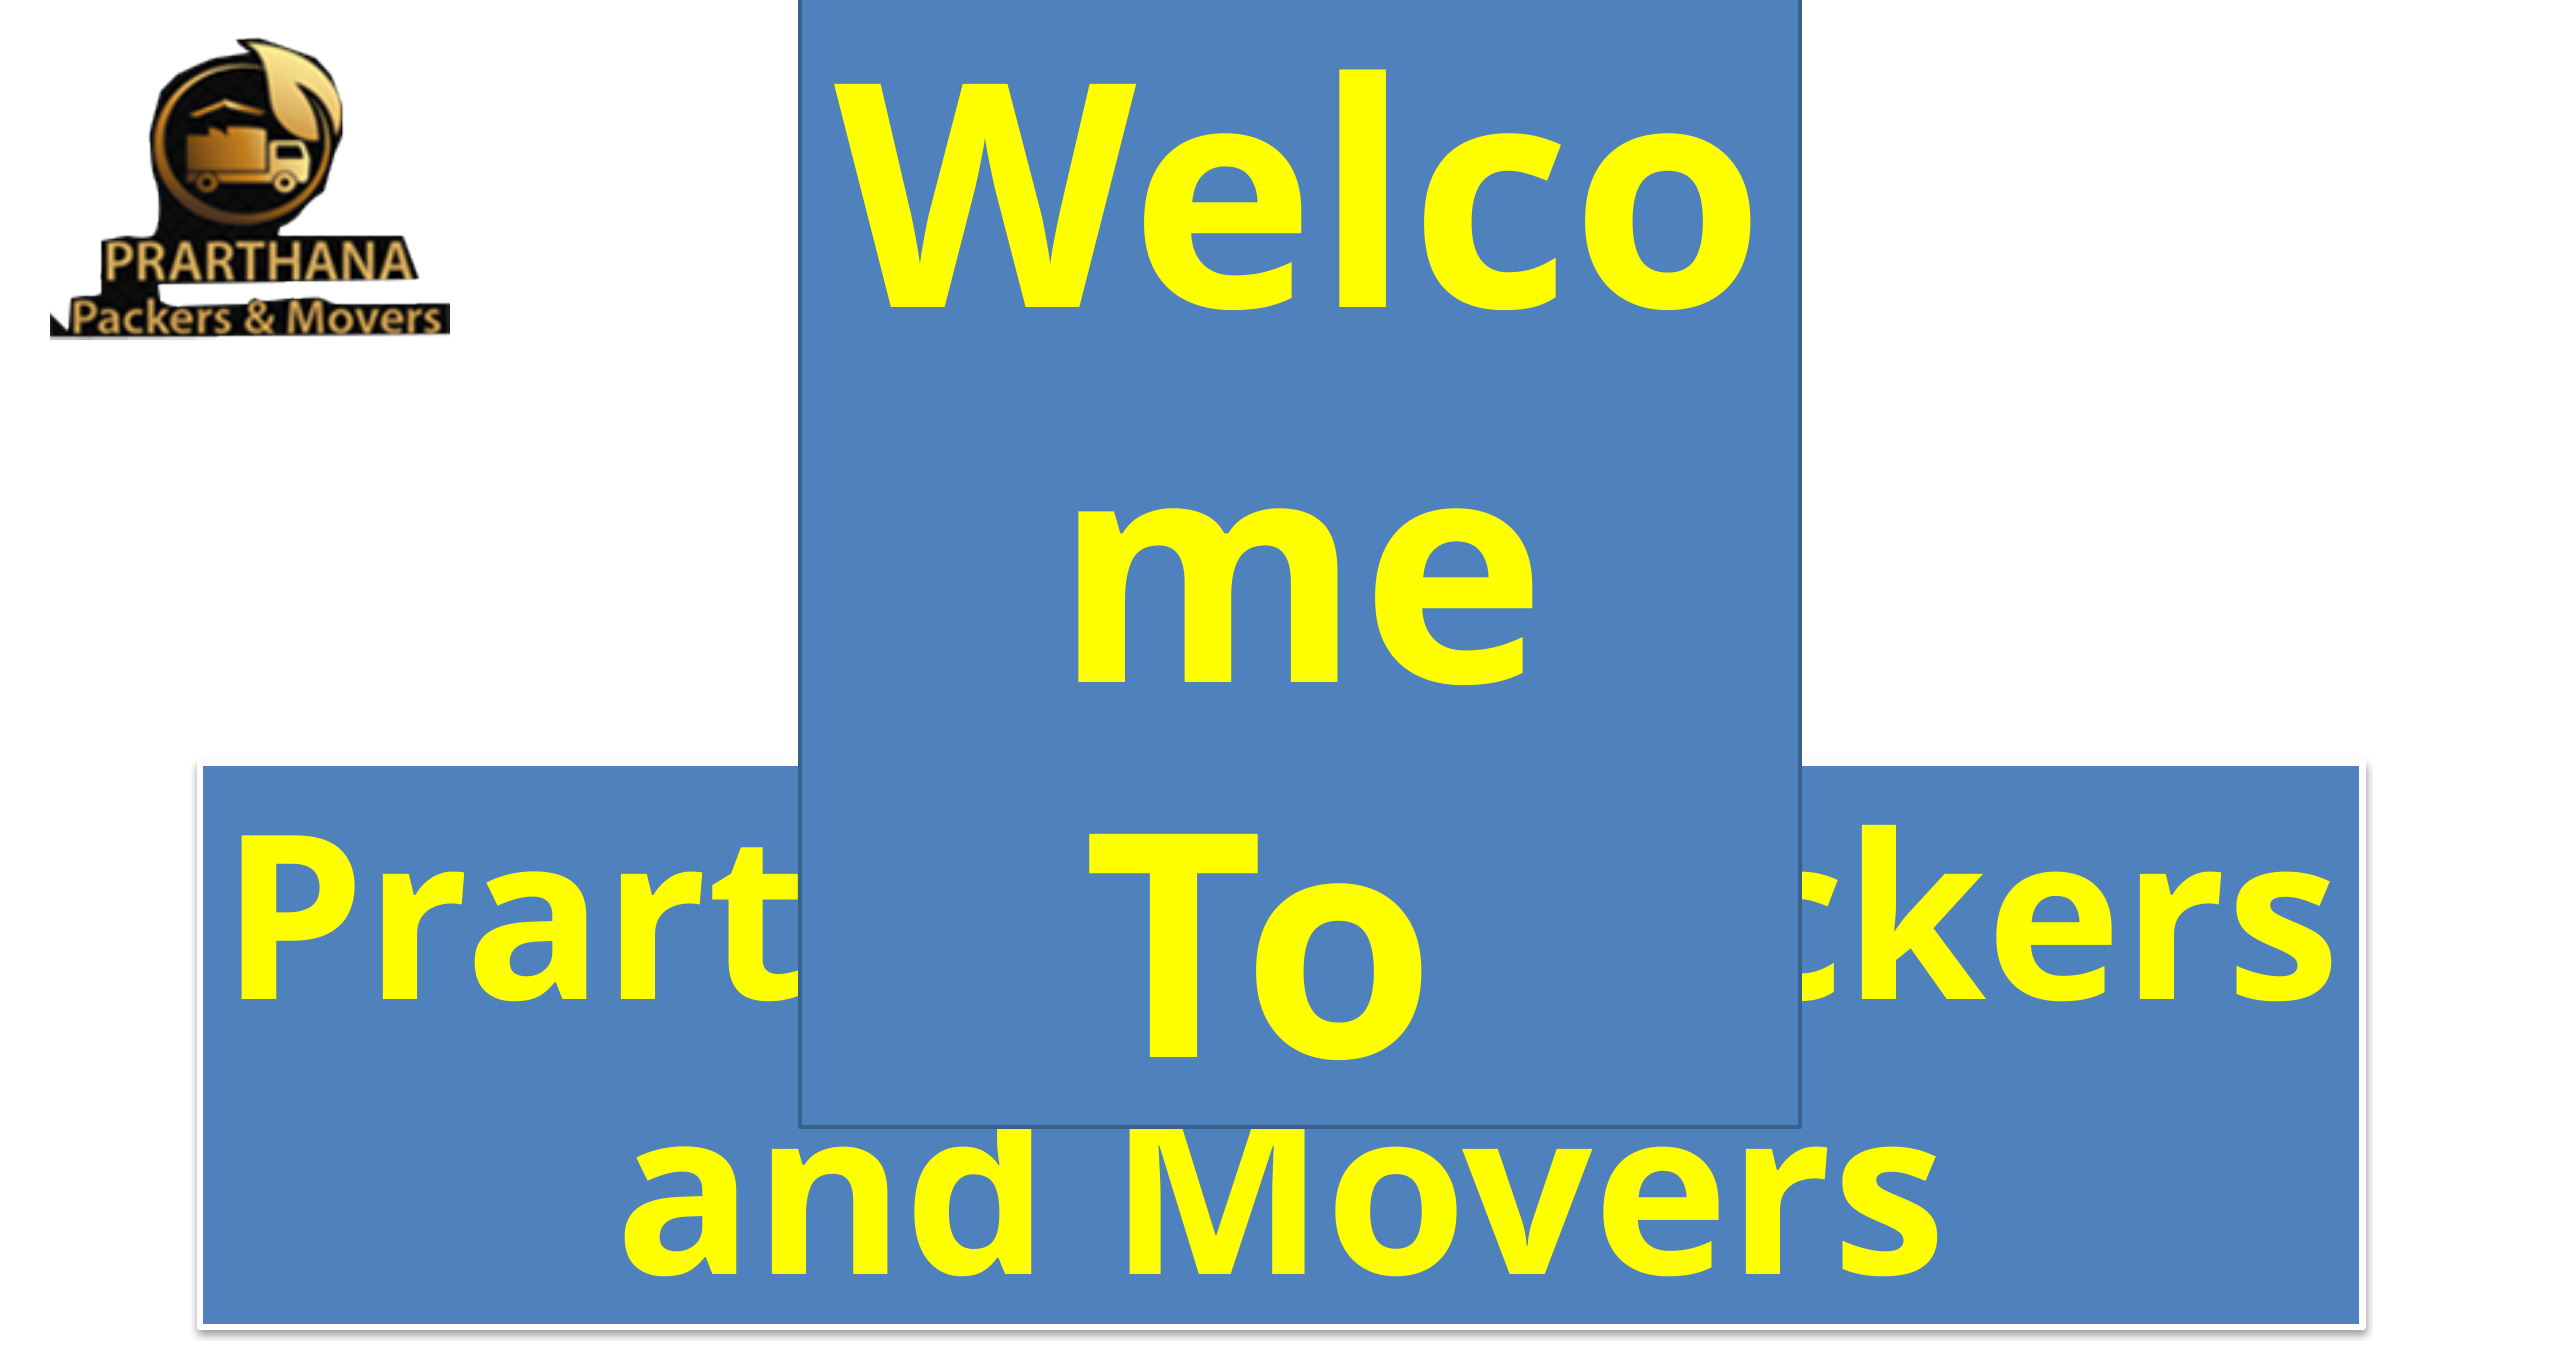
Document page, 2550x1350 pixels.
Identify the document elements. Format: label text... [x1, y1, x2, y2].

text_box Prarthana Packers and Movers [197, 759, 2366, 1330]
text_box Welcome To [798, 0, 1802, 1129]
picture [49, 37, 451, 340]
